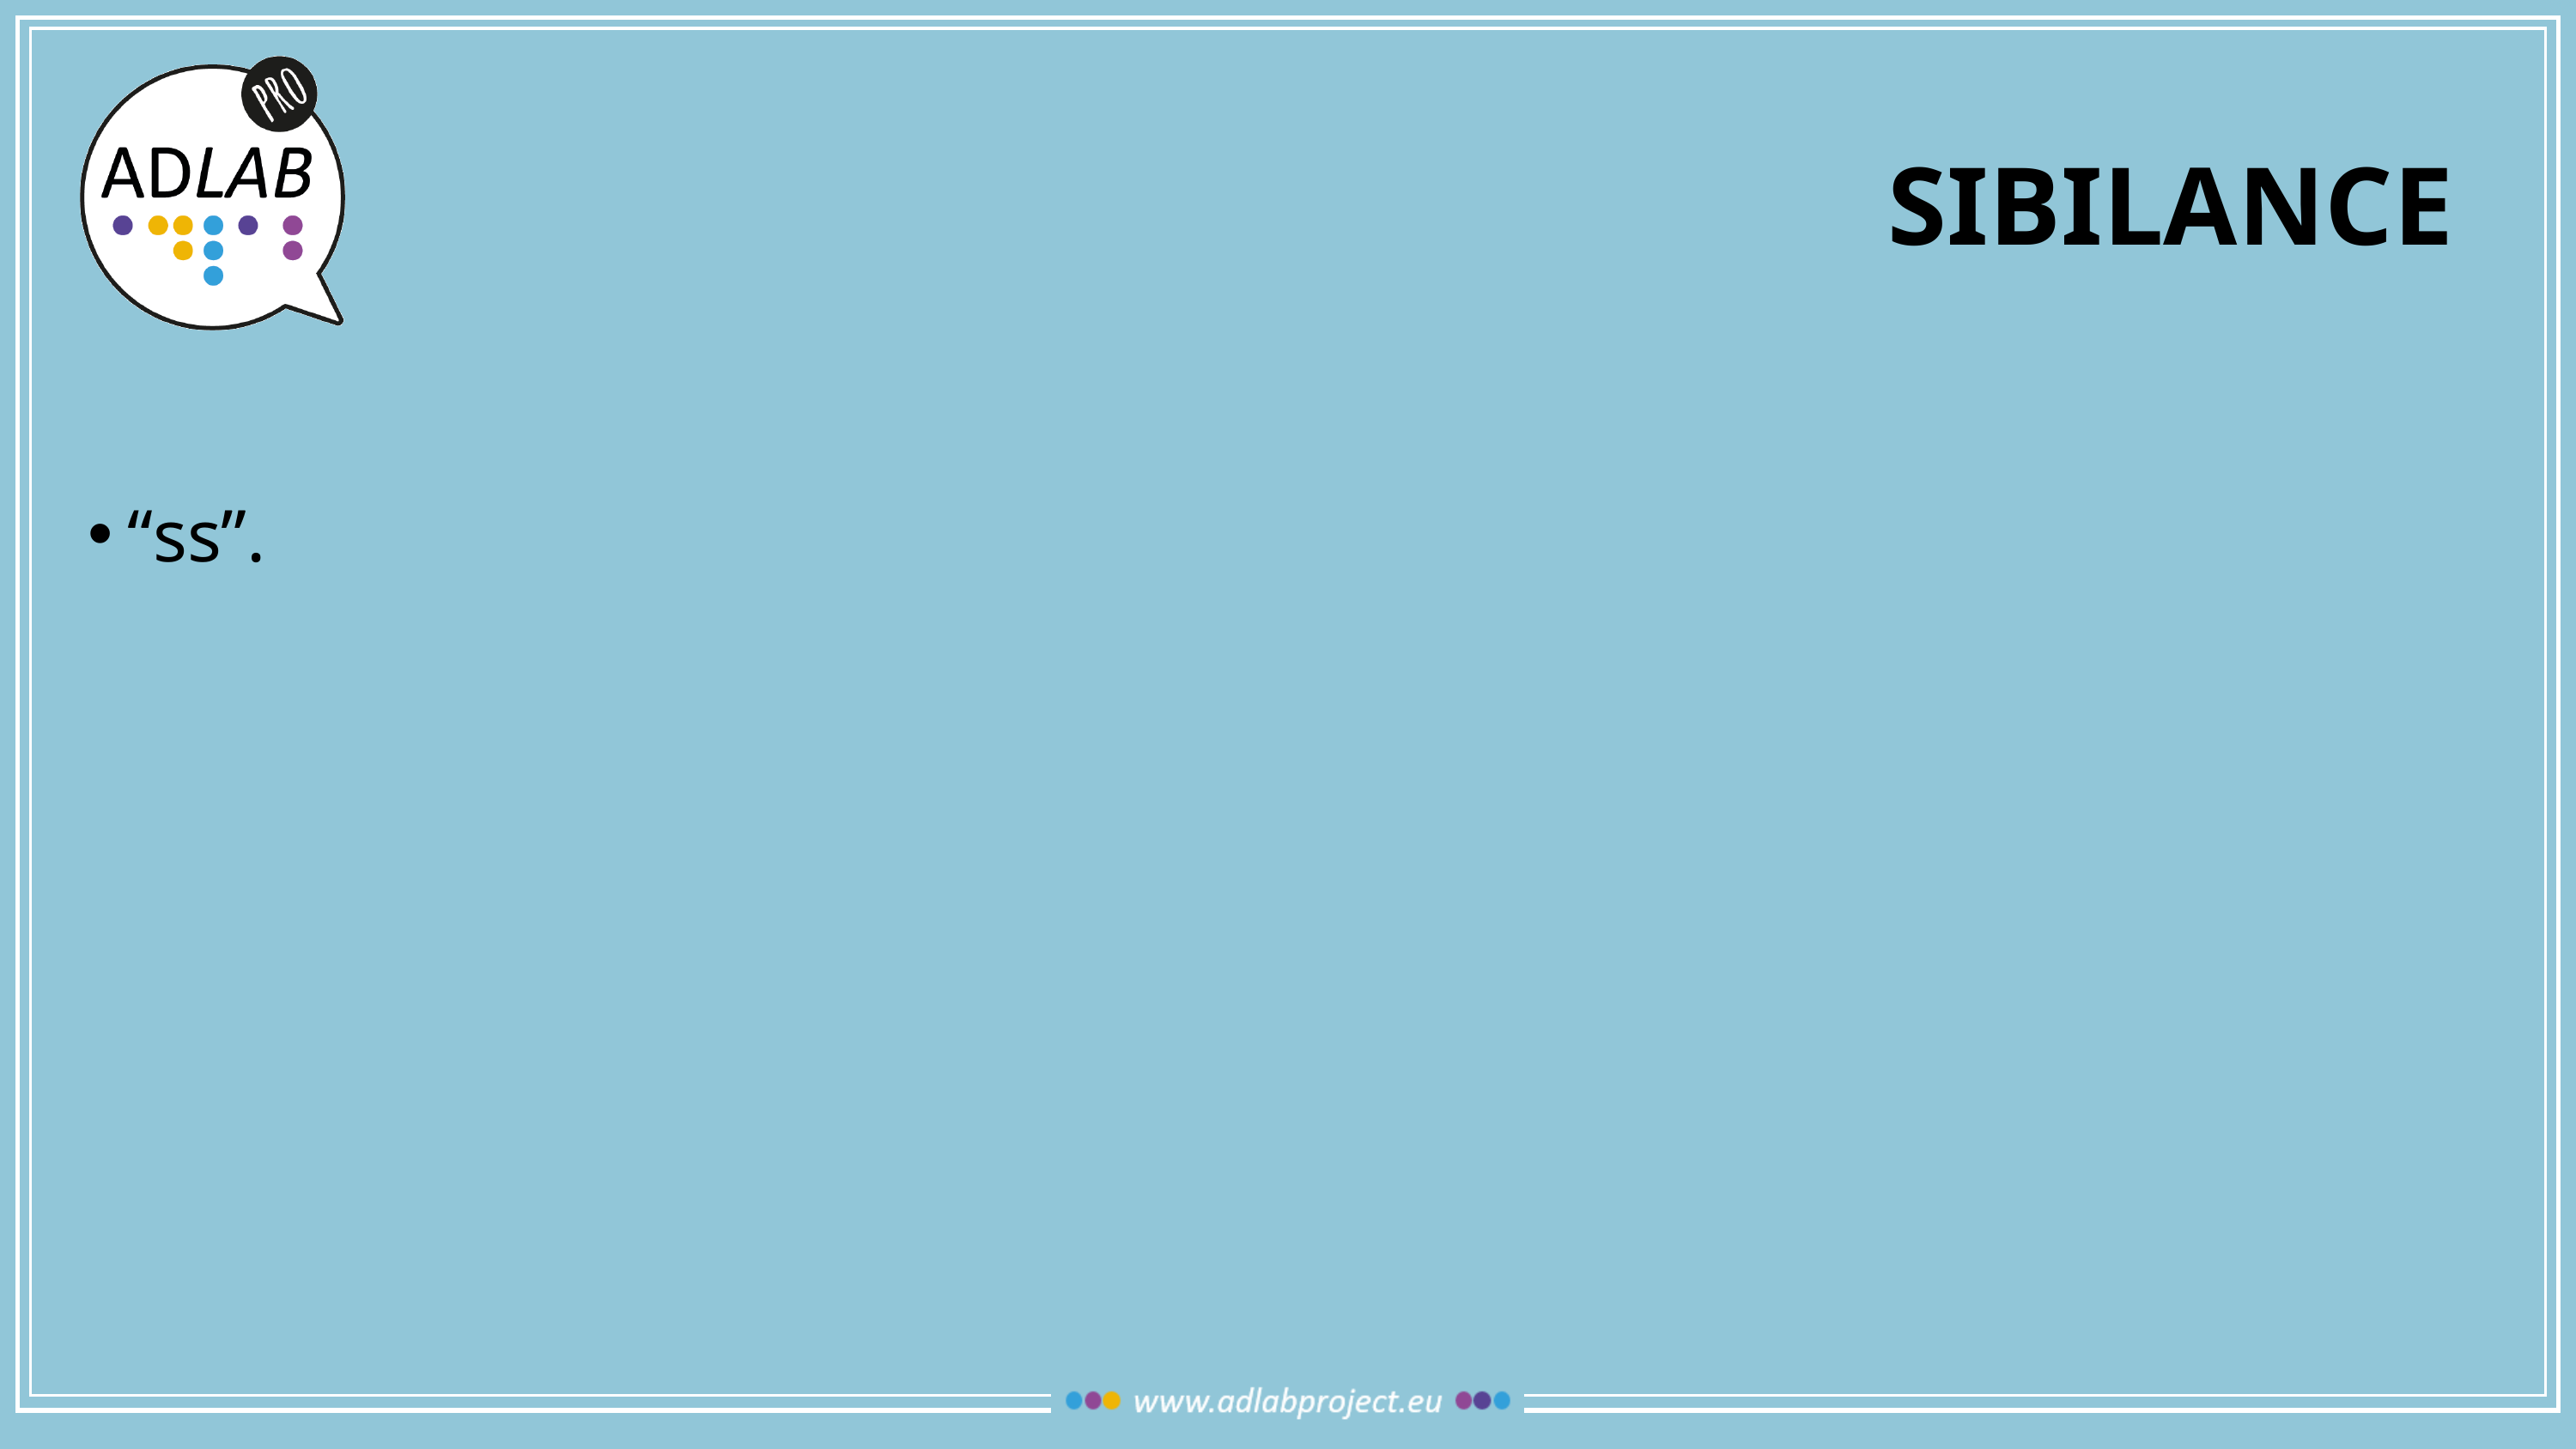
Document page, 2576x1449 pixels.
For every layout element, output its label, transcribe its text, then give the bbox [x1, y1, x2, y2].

picture [1051, 1378, 1524, 1429]
picture [72, 49, 353, 330]
title sibilance [384, 70, 2467, 351]
list “ss”. [75, 440, 2501, 1122]
